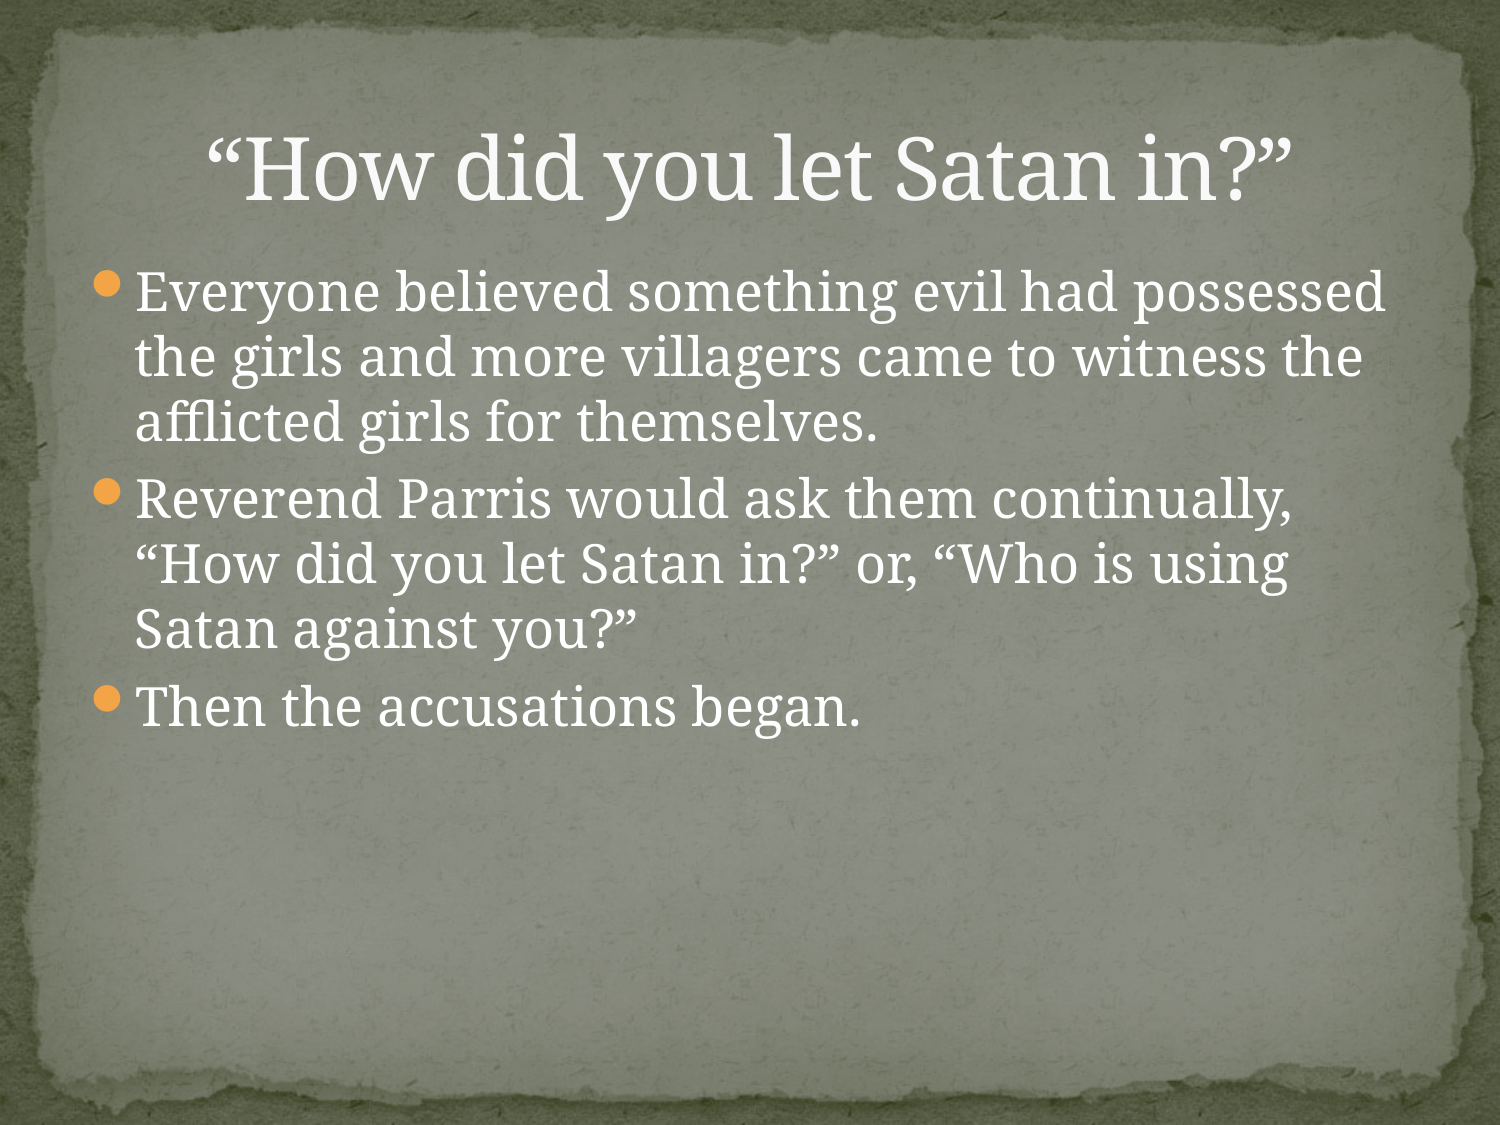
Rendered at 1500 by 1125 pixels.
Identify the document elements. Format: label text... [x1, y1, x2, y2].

list Everyone believed something evil had possessed the girls and more villagers came to witness the afflicted girls for themselves. Reverend Parris would ask them continually, “How did you let Satan in?” or, “Who is using Satan against you?” Then the accusations began. [75, 249, 1425, 1000]
title “How did you let Satan in?” [74, 24, 1425, 225]
